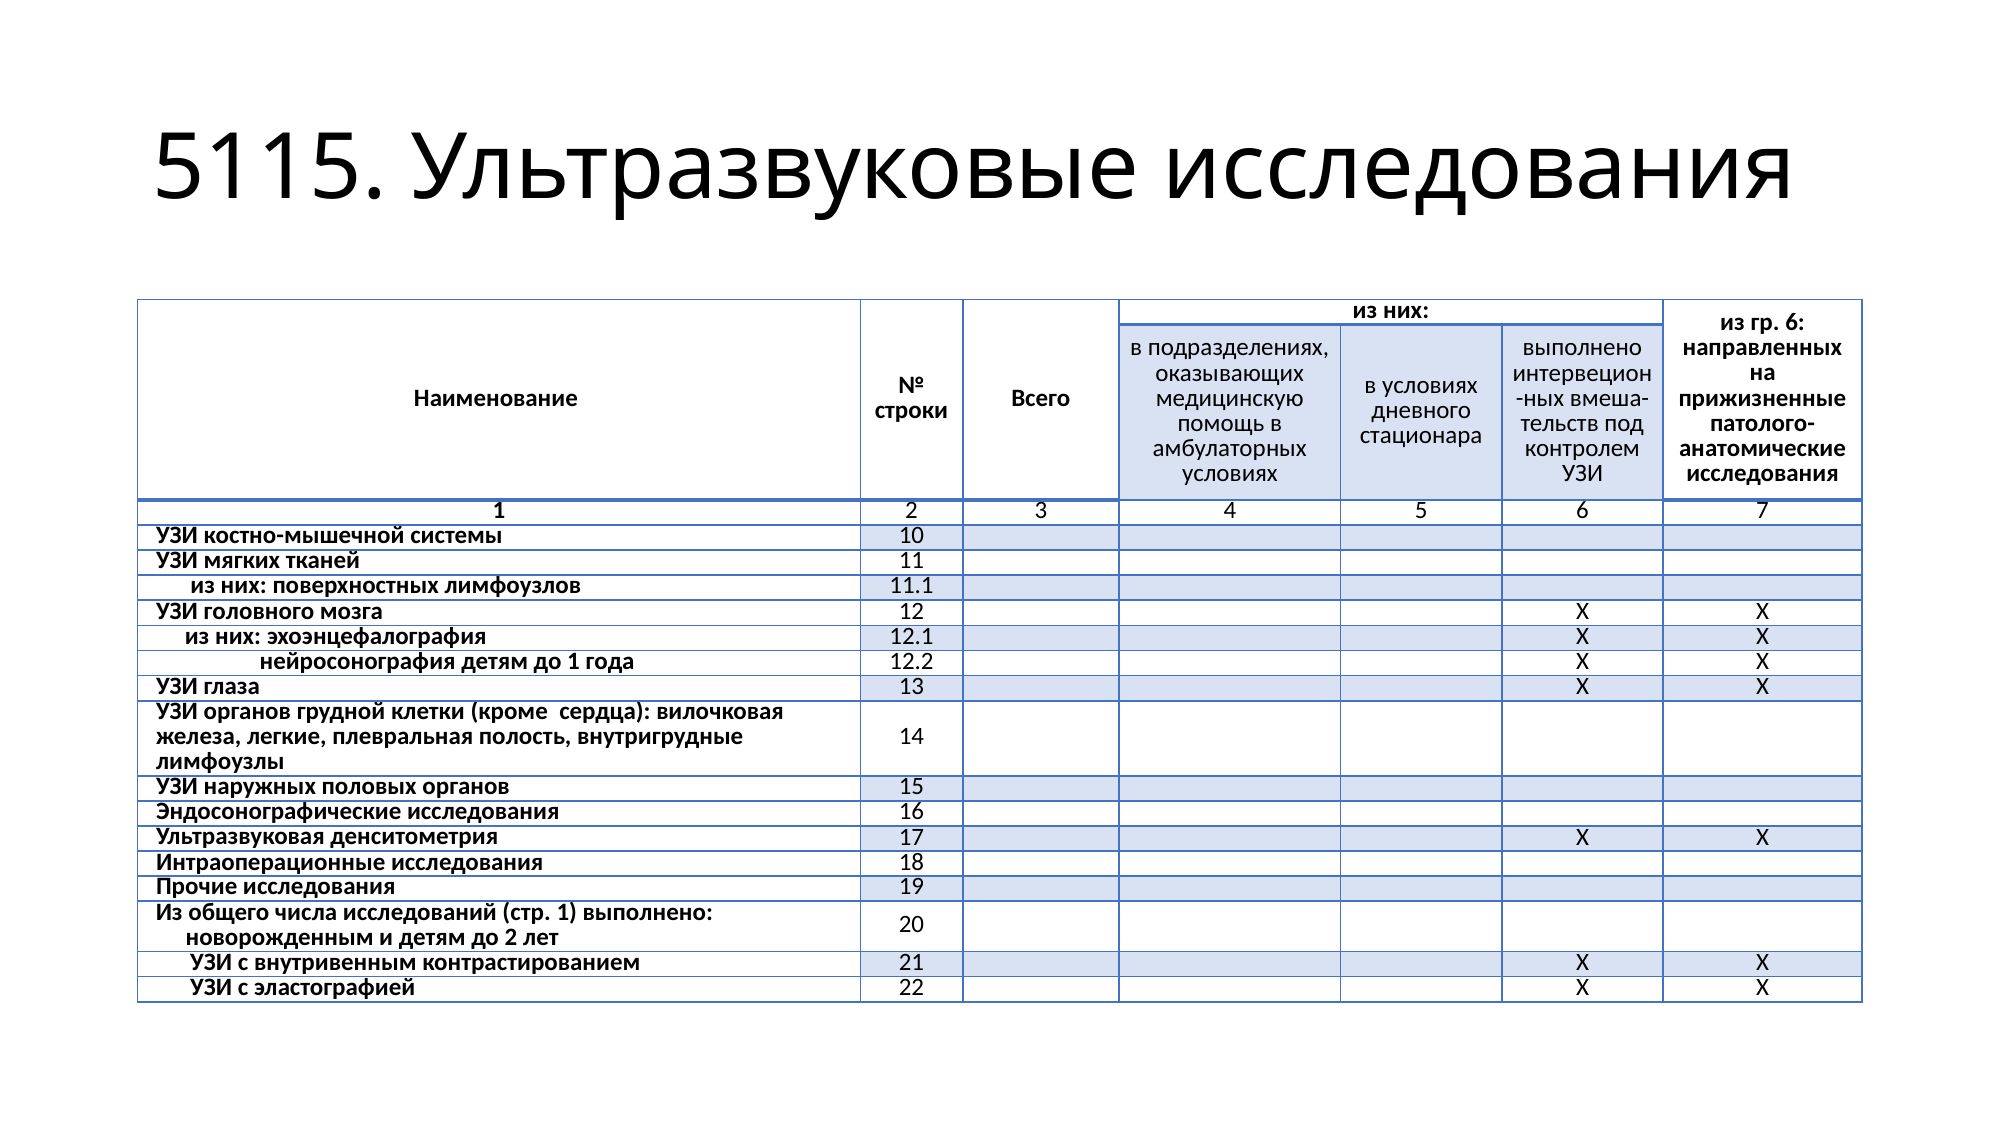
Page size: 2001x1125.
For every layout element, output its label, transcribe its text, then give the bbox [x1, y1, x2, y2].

table_cell Х [1503, 827, 1662, 850]
table_cell [964, 802, 1118, 825]
table_cell [964, 576, 1118, 599]
table_cell [1120, 977, 1340, 1001]
table_cell [1341, 551, 1501, 574]
table_cell УЗИ с эластографией [138, 977, 860, 1001]
table_cell [964, 777, 1118, 800]
table_cell [1503, 702, 1662, 775]
table_cell 13 [861, 676, 962, 700]
table_cell 12.2 [861, 651, 962, 675]
table_cell 11 [861, 551, 962, 574]
table_cell Х [1664, 827, 1861, 850]
table_cell [1664, 902, 1861, 951]
table_cell [1120, 676, 1340, 700]
table_cell УЗИ органов грудной клетки (кроме сердца): вилочковая железа, легкие, плевральная полость, внутригрудные лимфоузлы [138, 702, 860, 775]
table_cell УЗИ глаза [138, 676, 860, 700]
table_cell 11.1 [861, 576, 962, 599]
table_cell [964, 877, 1118, 900]
table_cell Х [1664, 977, 1861, 1001]
table_cell [1120, 852, 1340, 875]
table_cell [1341, 902, 1501, 951]
table_cell нейросонография детям до 1 года [138, 651, 860, 675]
table_cell Ультразвуковая денситометрия [138, 827, 860, 850]
table_cell Х [1503, 676, 1662, 700]
table_cell [1664, 526, 1861, 549]
table_cell [964, 676, 1118, 700]
table_cell [964, 827, 1118, 850]
table_cell 4 [1120, 501, 1340, 524]
table_cell [1341, 702, 1501, 775]
table_header Наименование [138, 300, 860, 498]
table_cell [1341, 601, 1501, 625]
table_cell 16 [861, 802, 962, 825]
table_cell [1503, 802, 1662, 825]
table_cell 15 [861, 777, 962, 800]
table_cell 12.1 [861, 626, 962, 650]
table_cell [1341, 977, 1501, 1001]
table_cell в условиях дневного стационара [1341, 326, 1501, 499]
table_cell Х [1664, 626, 1861, 650]
table_cell [964, 626, 1118, 650]
table_cell 12 [861, 601, 962, 625]
table_cell [1503, 551, 1662, 574]
table_cell [1341, 952, 1501, 976]
table_cell [1120, 626, 1340, 650]
table_cell [1120, 576, 1340, 599]
table_header № строки [861, 300, 962, 498]
table_cell Х [1503, 651, 1662, 675]
table_cell в подразделениях, оказывающих медицинскую помощь в амбулаторных условиях [1120, 326, 1340, 499]
table_cell [1664, 576, 1861, 599]
table_cell Х [1664, 651, 1861, 675]
table_cell [1341, 526, 1501, 549]
table_cell УЗИ наружных половых органов [138, 777, 860, 800]
table_cell [1120, 551, 1340, 574]
table_cell Х [1503, 952, 1662, 976]
table_cell 3 [964, 502, 1118, 524]
table_cell [1120, 526, 1340, 549]
table_cell УЗИ мягких тканей [138, 551, 860, 574]
title 5115. Ультразвуковые исследования [137, 59, 1863, 278]
table_cell [964, 551, 1118, 574]
table_cell [964, 651, 1118, 675]
table_cell [1341, 877, 1501, 900]
table_cell Х [1664, 952, 1861, 976]
table_cell [1120, 902, 1340, 951]
table_cell Из общего числа исследований (стр. 1) выполнено: новорожденным и детям до 2 лет [138, 902, 860, 951]
table_cell 6 [1503, 501, 1662, 524]
table_cell Интраоперационные исследования [138, 852, 860, 875]
table_cell УЗИ костно-мышечной системы [138, 526, 860, 549]
table_cell Х [1503, 626, 1662, 650]
table_cell УЗИ с внутривенным контрастированием [138, 952, 860, 976]
table_cell [1120, 702, 1340, 775]
table_cell [1341, 852, 1501, 875]
table_cell [1503, 526, 1662, 549]
table_cell [1120, 802, 1340, 825]
table_cell 14 [861, 702, 962, 775]
table_cell 10 [861, 526, 962, 549]
table_header из гр. 6: направленных на прижизненные патолого-анатомические исследования [1664, 300, 1861, 498]
table_cell [1120, 952, 1340, 976]
table_cell [964, 601, 1118, 625]
table_cell Эндосонографические исследования [138, 802, 860, 825]
table_cell 2 [861, 502, 962, 524]
table_cell [1341, 777, 1501, 800]
table_cell [1664, 551, 1861, 574]
table_cell [1341, 802, 1501, 825]
table_cell 19 [861, 877, 962, 900]
table_cell 21 [861, 952, 962, 976]
table_cell [1664, 852, 1861, 875]
table_cell 5 [1341, 501, 1501, 524]
table_cell [964, 952, 1118, 976]
table_cell [1664, 777, 1861, 800]
table_cell [964, 977, 1118, 1001]
table_cell [1341, 576, 1501, 599]
table_cell [1341, 676, 1501, 700]
table_cell [1503, 576, 1662, 599]
table_cell [1664, 702, 1861, 775]
table_cell 7 [1664, 502, 1861, 524]
table_cell [1664, 877, 1861, 900]
table_cell 1 [138, 502, 860, 524]
table_cell из них: эхоэнцефалография [138, 626, 860, 650]
table_cell [1120, 651, 1340, 675]
table_cell Прочие исследования [138, 877, 860, 900]
table_cell из них: поверхностных лимфоузлов [138, 576, 860, 599]
table_cell Х [1503, 977, 1662, 1001]
table_cell [1120, 877, 1340, 900]
table_cell 17 [861, 827, 962, 850]
table_cell [1120, 777, 1340, 800]
table_cell [1503, 777, 1662, 800]
table_cell [964, 902, 1118, 951]
table_cell Х [1664, 676, 1861, 700]
table_header Всего [964, 300, 1118, 498]
table_header из них: [1120, 300, 1662, 323]
table_cell [1341, 626, 1501, 650]
table_cell [964, 702, 1118, 775]
table_cell [964, 526, 1118, 549]
table_cell [1120, 827, 1340, 850]
table_cell выполнено интервецион-ных вмеша-тельств под контролем УЗИ [1503, 326, 1662, 499]
table_cell [1120, 601, 1340, 625]
table_cell [1664, 802, 1861, 825]
table_cell Х [1664, 601, 1861, 625]
table_cell 20 [861, 902, 962, 951]
table_cell Х [1503, 601, 1662, 625]
table_cell УЗИ головного мозга [138, 601, 860, 625]
table_cell 18 [861, 852, 962, 875]
table_cell [964, 852, 1118, 875]
table_cell 22 [861, 977, 962, 1001]
table_cell [1503, 852, 1662, 875]
table_cell [1503, 877, 1662, 900]
table_cell [1341, 827, 1501, 850]
table_cell [1503, 902, 1662, 951]
table_cell [1341, 651, 1501, 675]
